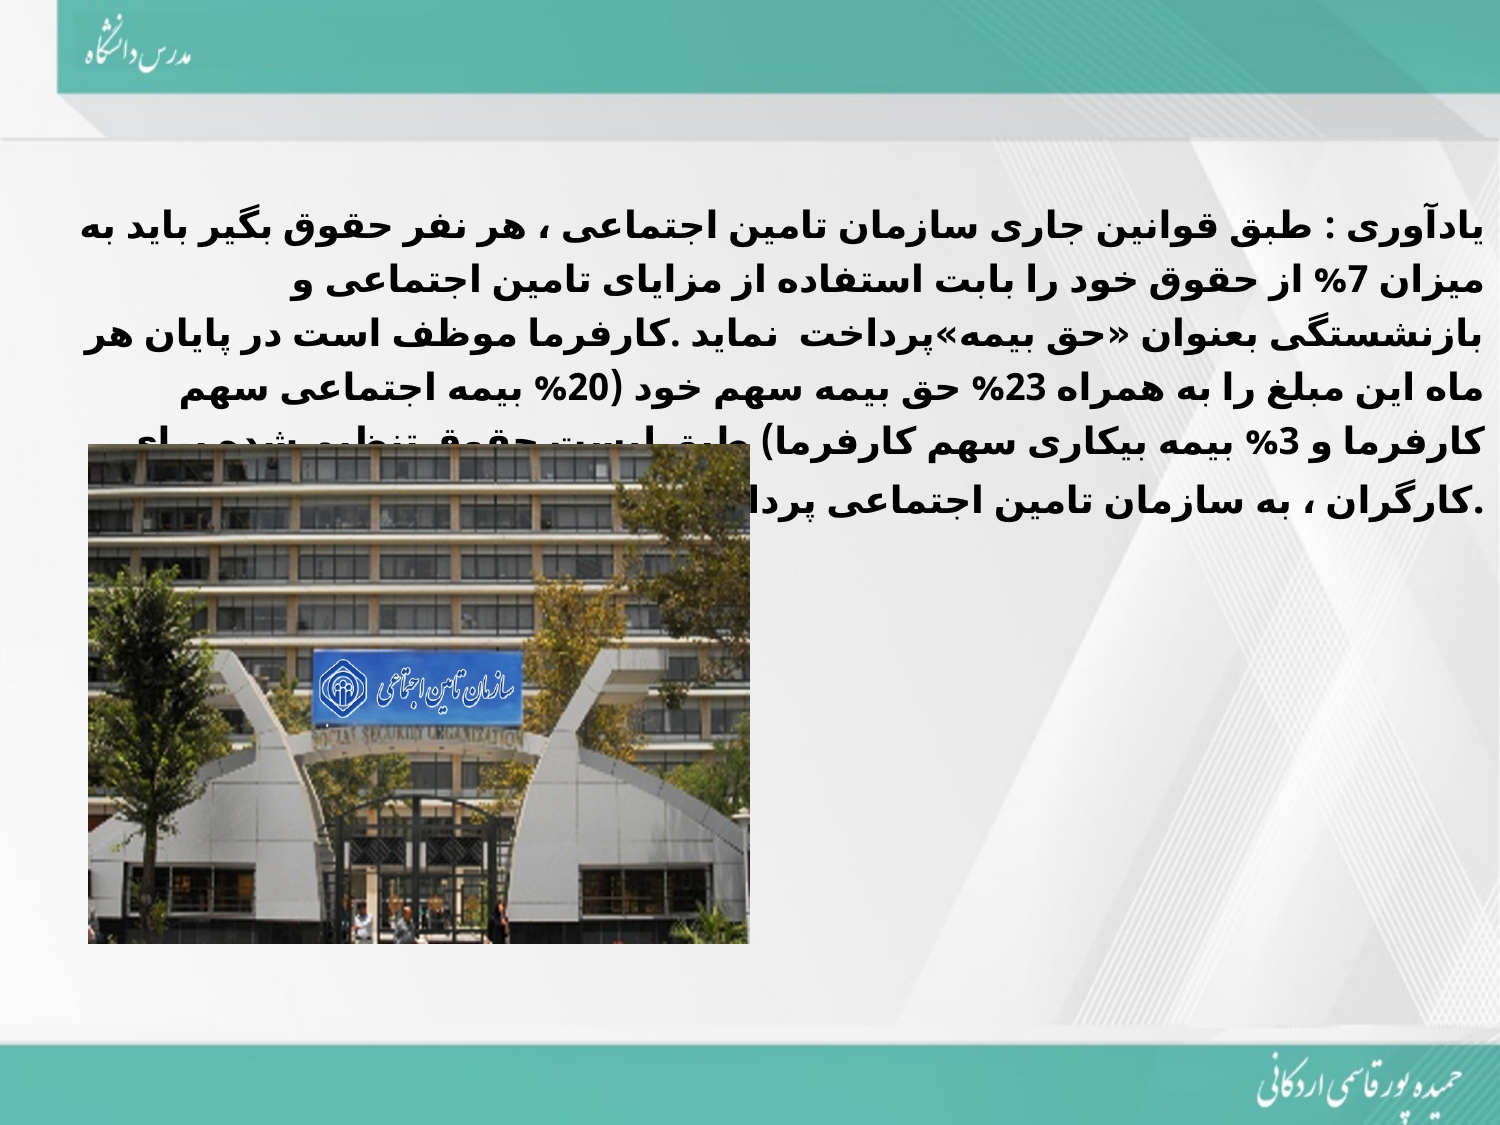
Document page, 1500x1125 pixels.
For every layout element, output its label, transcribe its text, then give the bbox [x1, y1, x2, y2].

picture [88, 444, 750, 944]
title یادآوری : طبق قوانین جاری سازمان تامین اجتماعی ، هر نفر حقوق بگیر باید به میزان 7% از حقوق خود را بابت استفاده از مزایای تامین اجتماعی و بازنشستگی بعنوان «حق بیمه»پرداخت نماید .کارفرما موظف است در پایان هر ماه این مبلغ را به همراه 23% حق بیمه سهم خود (20% بیمه اجتماعی سهم کارفرما و 3% بیمه بیکاری سهم کارفرما) طبق لیست حقوق تنظیم شده برای کارگران ، به سازمان تامین اجتماعی پرداخت نماید. [53, 184, 1500, 1056]
picture [0, 0, 1500, 1125]
